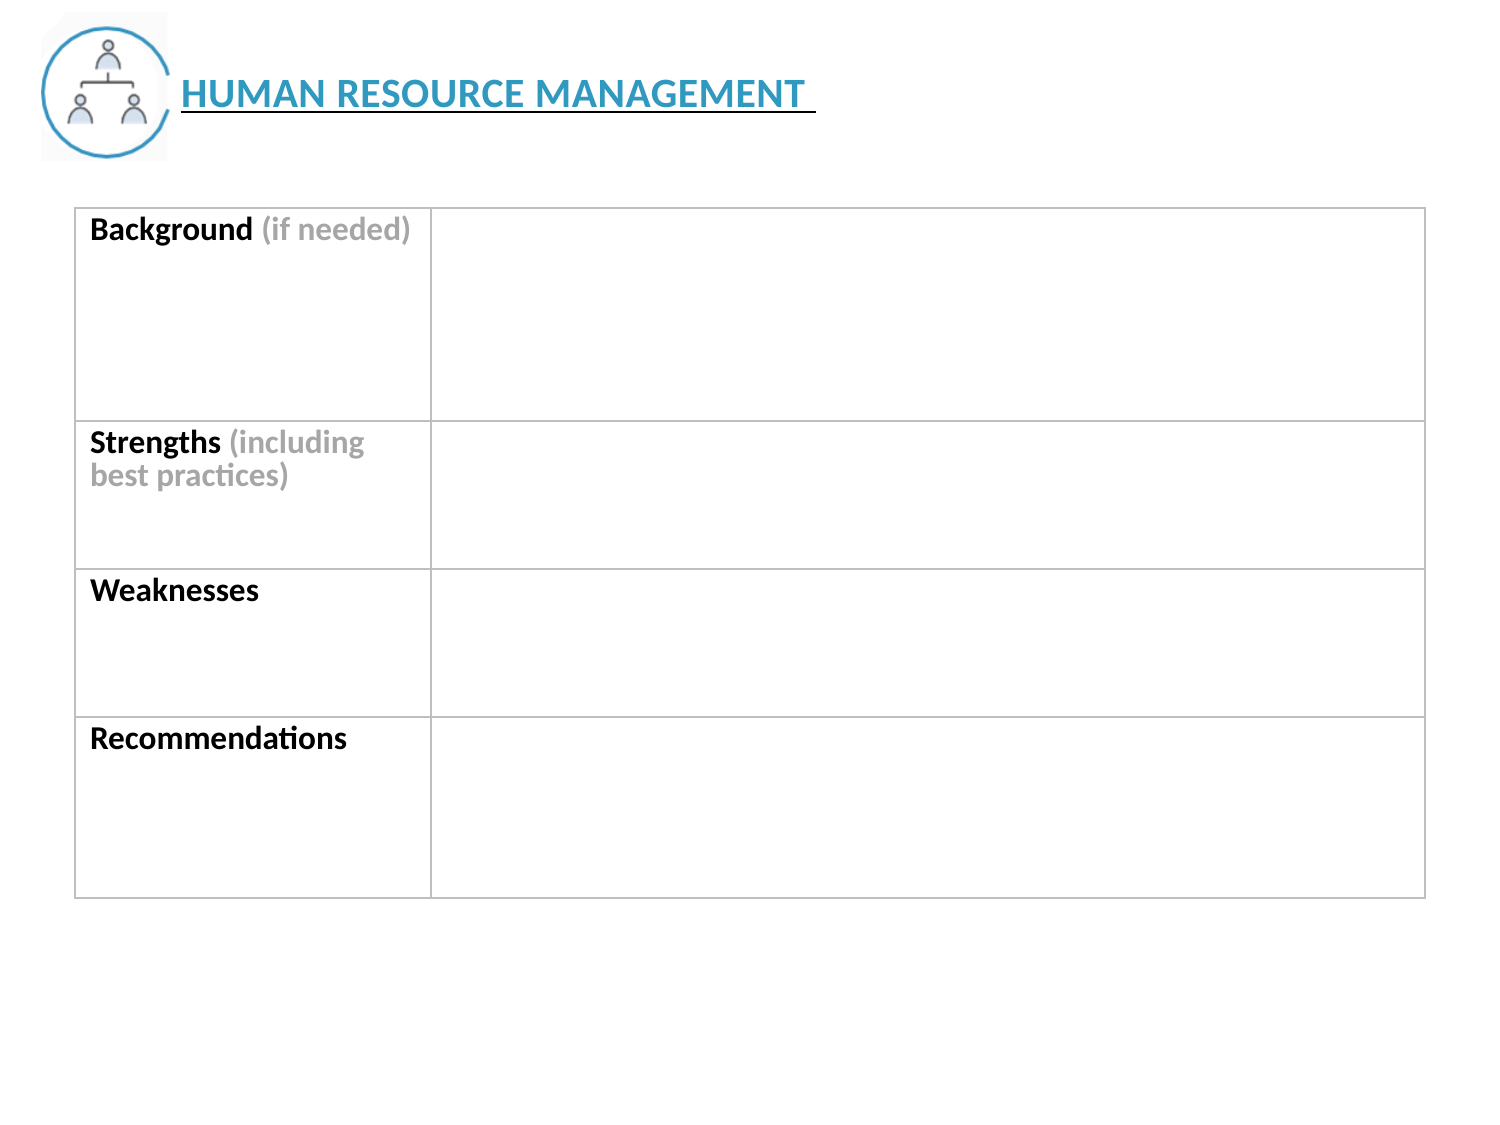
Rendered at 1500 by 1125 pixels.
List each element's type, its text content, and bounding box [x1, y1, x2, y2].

picture [41, 12, 176, 162]
table_cell [432, 570, 1424, 716]
table_cell Recommendations [76, 718, 430, 897]
table_cell Weaknesses [76, 570, 430, 716]
table_header Background (if needed) [76, 209, 430, 420]
table_cell [432, 422, 1424, 568]
text_box HUMAN RESOURCE MANAGEMENT [181, 66, 1343, 118]
table_cell Strengths (including best practices) [76, 422, 430, 568]
table_cell [432, 718, 1424, 897]
table_header [432, 209, 1424, 420]
